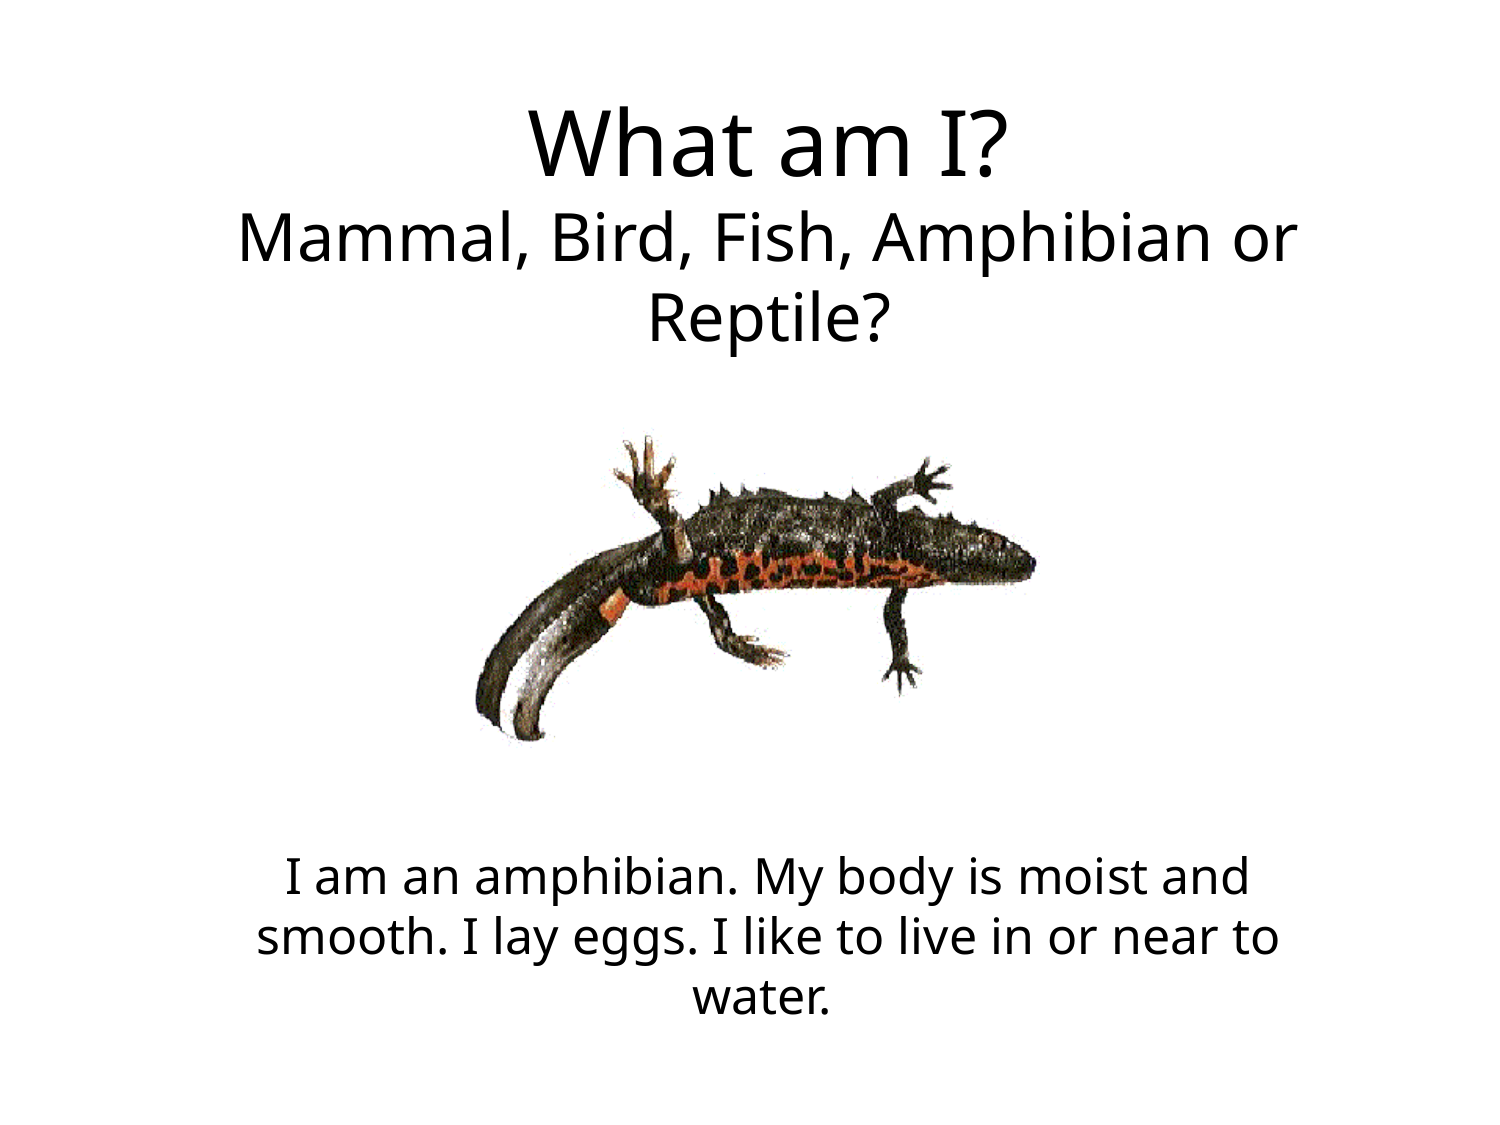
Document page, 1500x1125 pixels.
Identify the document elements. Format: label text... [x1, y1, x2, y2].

text_box What am I? Mammal, Bird, Fish, Amphibian or Reptile? [124, 137, 1413, 413]
picture [460, 423, 1040, 751]
text_box I am an amphibian. My body is moist and smooth. I lay eggs. I like to live in or near to water. [212, 837, 1325, 1033]
